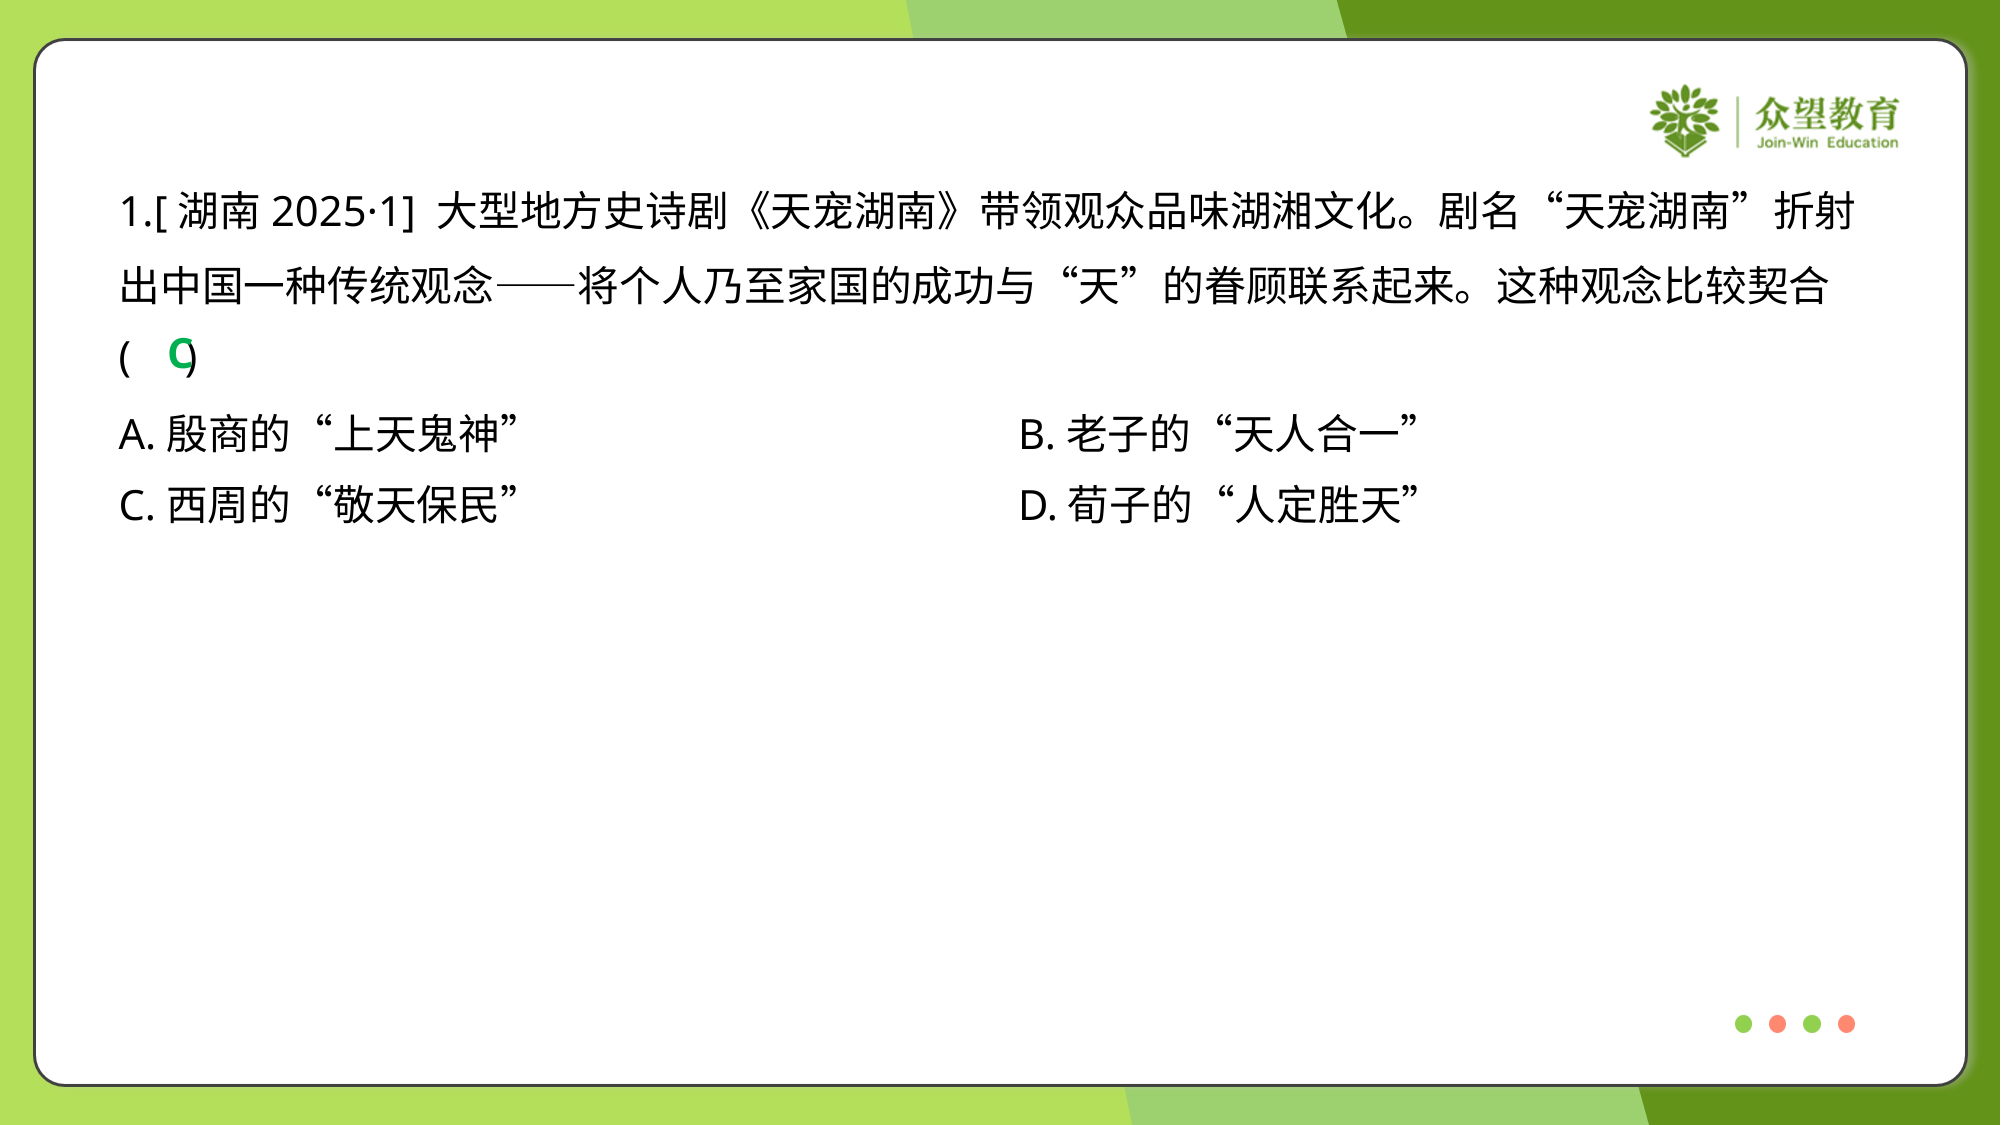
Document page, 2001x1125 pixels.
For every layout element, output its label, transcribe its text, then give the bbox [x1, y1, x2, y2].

text_box C [151, 306, 210, 371]
text_box A.殷商的“上天鬼神” B.老子的“天人合一” C.西周的“敬天保民” D.荀子的“人定胜天” [118, 382, 1883, 522]
text_box 1.[湖南2025·1] 大型地方史诗剧《天宠湖南》带领观众品味湖湘文化。剧名“天宠湖南”折射 出中国一种传统观念——将个人乃至家国的成功与“天”的眷顾联系起来。这种观念比较契合 ( ) [118, 159, 1883, 373]
picture [0, 0, 2000, 1125]
